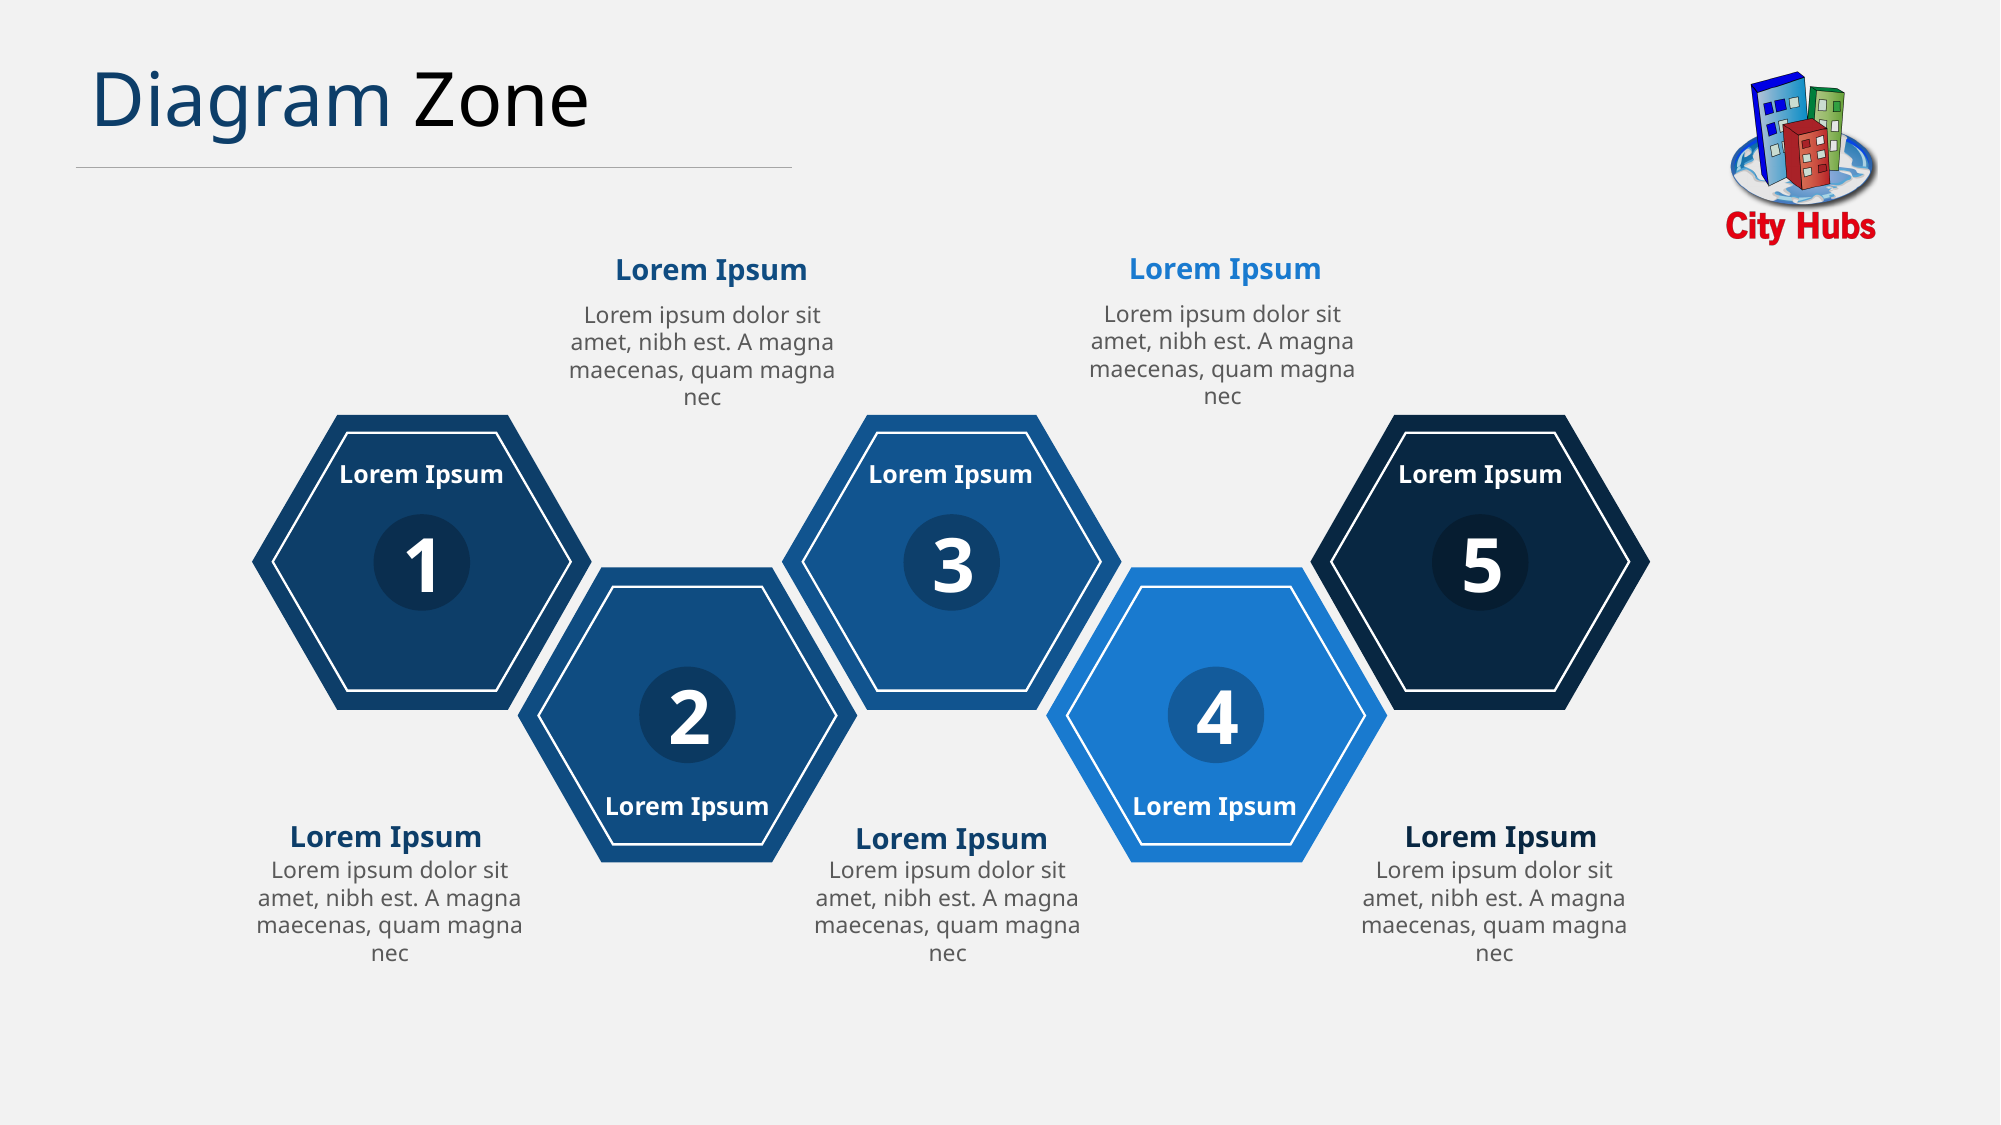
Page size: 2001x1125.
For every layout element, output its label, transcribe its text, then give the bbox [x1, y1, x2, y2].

text_box [1046, 567, 1388, 863]
text_box 4 [1167, 666, 1265, 764]
text_box 5 [1432, 514, 1529, 611]
text_box [602, 828, 773, 846]
text_box Lorem Ipsum [1073, 243, 1378, 293]
text_box 1 [373, 514, 471, 611]
text_box [1310, 414, 1651, 710]
text_box Lorem ipsum dolor sit amet, nibh est. A magna maecenas, quam magna nec [1086, 291, 1359, 417]
text_box Lorem Ipsum [228, 811, 545, 861]
text_box [517, 567, 858, 863]
text_box [1329, 469, 1631, 692]
text_box Lorem Ipsum [804, 812, 1099, 863]
text_box [251, 414, 592, 710]
text_box [335, 431, 508, 450]
text_box Lorem Ipsum [324, 450, 520, 496]
picture [1726, 68, 1878, 246]
text_box [865, 431, 1038, 450]
text_box [1394, 431, 1566, 450]
text_box Lorem ipsum dolor sit amet, nibh est. A magna maecenas, quam magna nec [253, 848, 526, 974]
text_box Lorem ipsum dolor sit amet, nibh est. A magna maecenas, quam magna nec [1358, 848, 1631, 974]
text_box Lorem Ipsum [1117, 782, 1313, 828]
text_box Lorem Ipsum [589, 782, 785, 828]
text_box [1065, 585, 1367, 808]
text_box [537, 585, 838, 807]
text_box 2 [639, 666, 736, 764]
text_box Lorem Ipsum [1354, 811, 1649, 861]
text_box [781, 414, 1122, 710]
text_box Lorem ipsum dolor sit amet, nibh est. A magna maecenas, quam magna nec [811, 848, 1084, 974]
text_box [271, 470, 573, 692]
text_box Lorem Ipsum [853, 450, 1049, 496]
text_box 3 [903, 514, 1000, 611]
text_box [565, 242, 858, 420]
text_box [801, 469, 1103, 692]
text_box Diagram Zone [75, 44, 1022, 150]
text_box Lorem Ipsum [1383, 450, 1579, 496]
text_box [1130, 828, 1302, 846]
